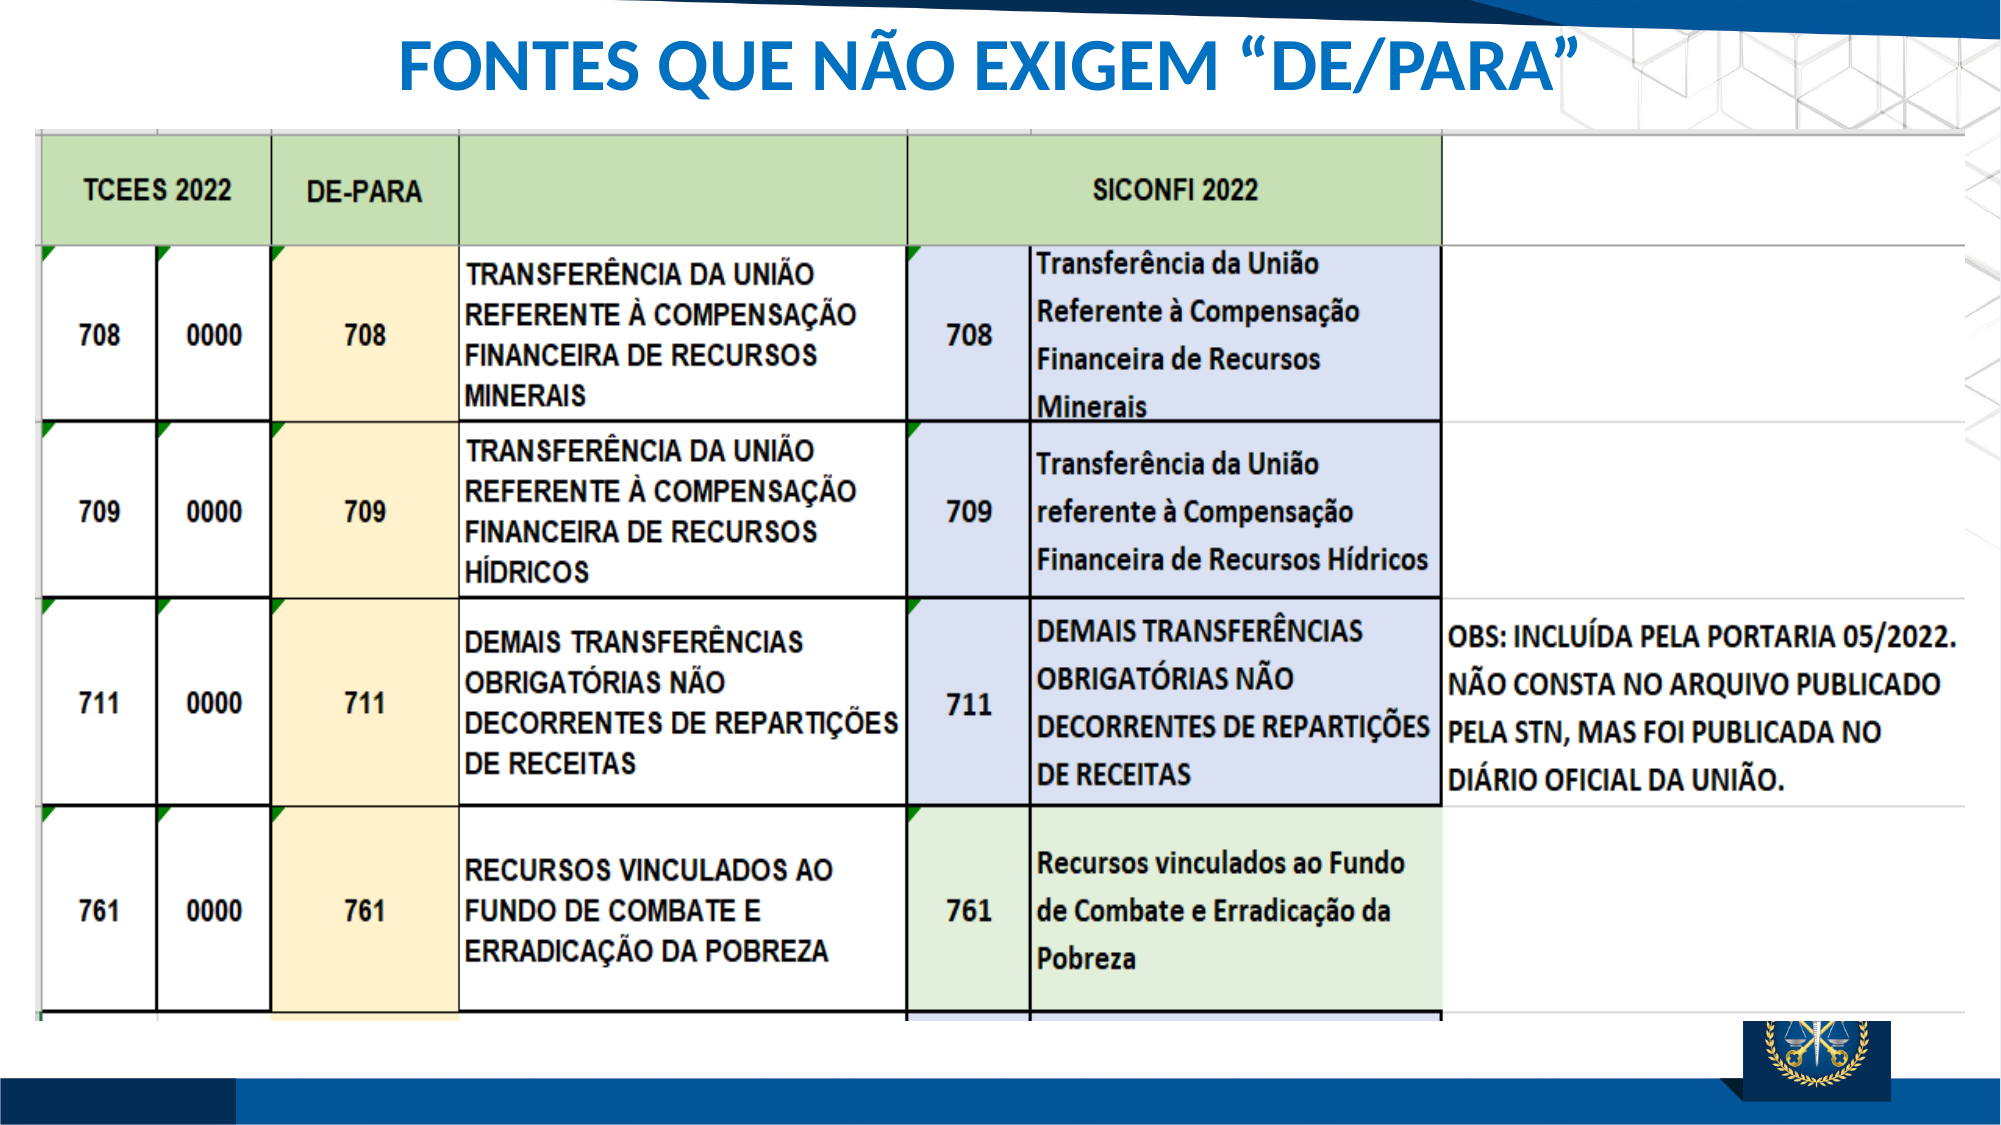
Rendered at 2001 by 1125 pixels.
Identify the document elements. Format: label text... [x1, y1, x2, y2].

picture [0, 0, 2001, 1125]
text_box FONTES QUE NÃO EXIGEM “DE/PARA” [108, 7, 1892, 113]
